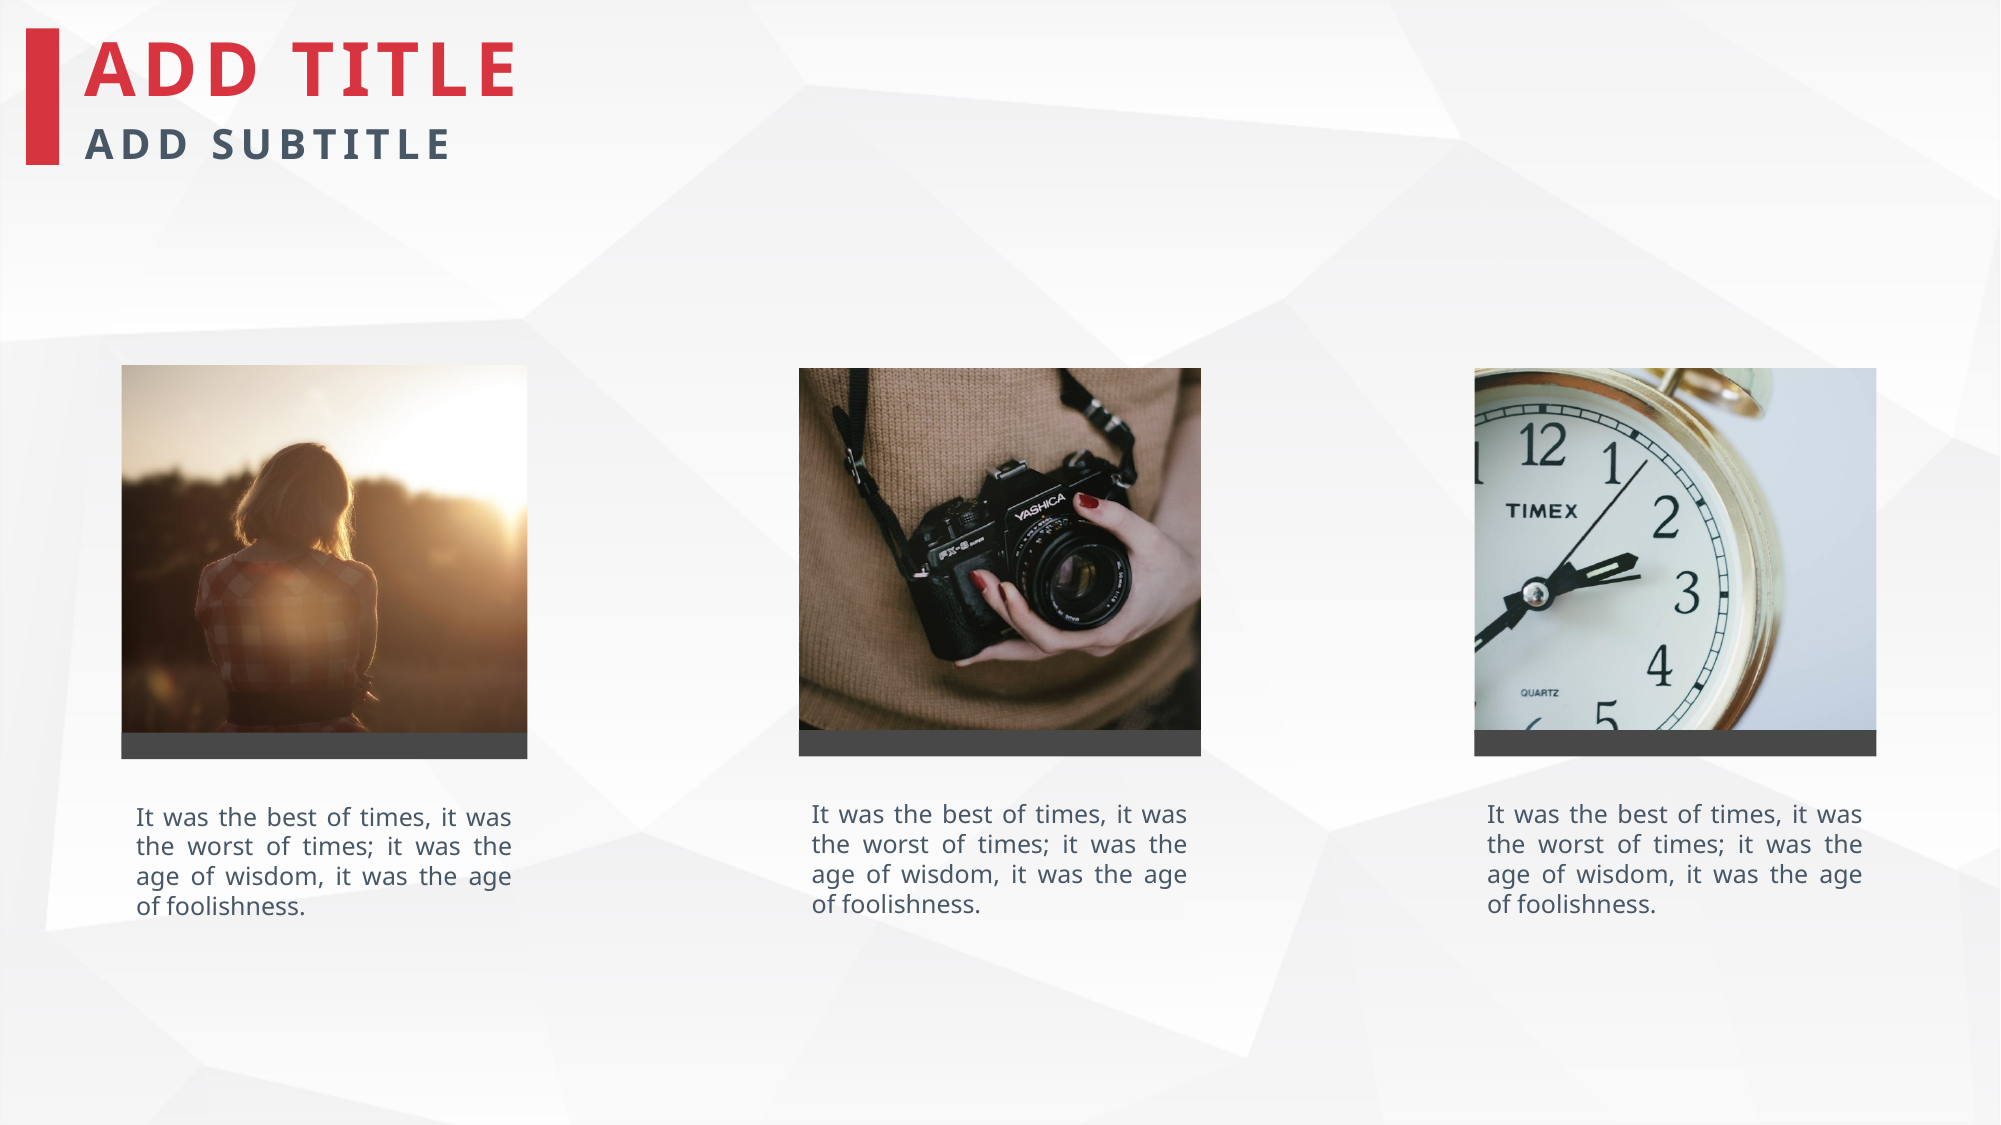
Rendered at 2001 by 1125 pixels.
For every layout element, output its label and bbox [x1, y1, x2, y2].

text_box [1472, 368, 1879, 928]
text_box [796, 368, 1203, 928]
text_box [26, 14, 592, 177]
text_box [121, 365, 528, 930]
picture [0, 0, 2001, 1125]
